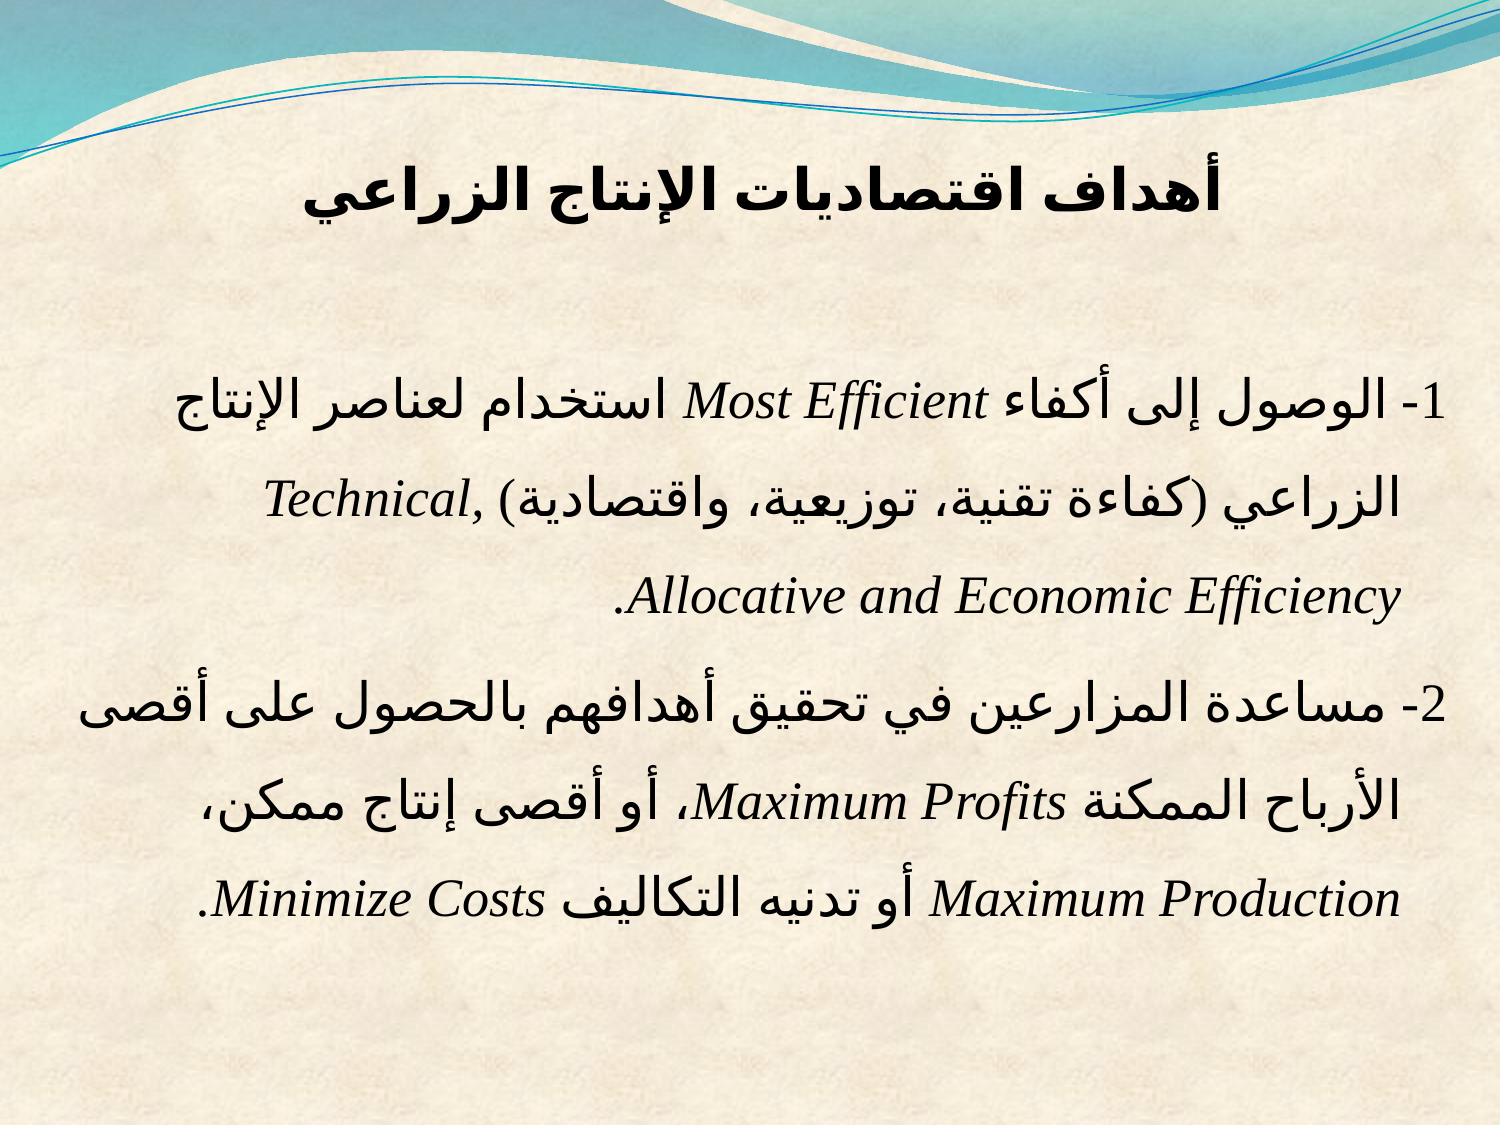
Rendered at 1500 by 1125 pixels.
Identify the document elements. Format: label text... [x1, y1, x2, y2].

text_box أهداف اقتصاديات الإنتاج الزراعي [98, 85, 1427, 290]
list 1- الوصول إلى أكفاء Most Efficient استخدام لعناصر الإنتاج الزراعي (كفاءة تقنية، توزيعية، واقتصادية) Technical, Allocative and Economic Efficiency. 2- مساعدة المزارعين في تحقيق أهدافهم بالحصول على أقصى الأرباح الممكنة Maximum Profits، أو أقصى إنتاج ممكن، Maximum Production أو تدنيه التكاليف Minimize Costs. [49, 324, 1463, 1088]
